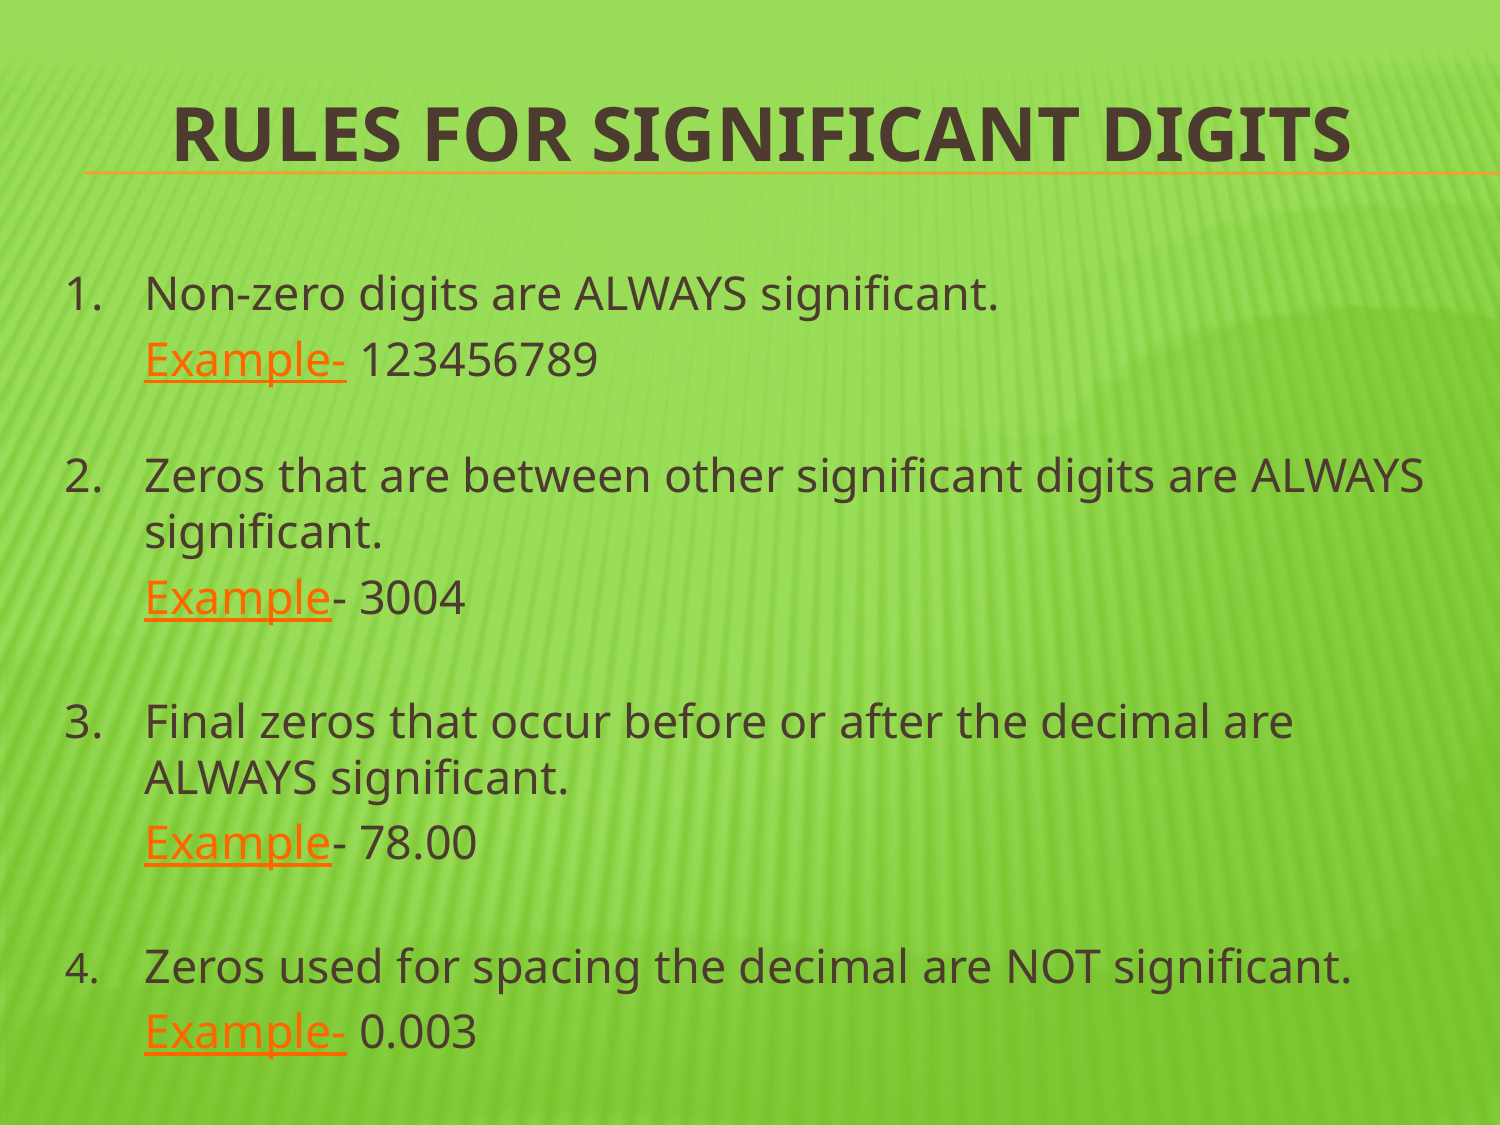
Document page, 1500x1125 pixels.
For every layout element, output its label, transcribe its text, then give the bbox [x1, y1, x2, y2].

list 1. Non-zero digits are ALWAYS significant. Example- 123456789 2. Zeros that are between other significant digits are ALWAYS significant. Example- 3004 3. Final zeros that occur before or after the decimal are ALWAYS significant. Example- 78.00 4. Zeros used for spacing the decimal are NOT significant. Example- 0.003 [50, 200, 1475, 1075]
title RULES FOR SIGNIFICANT DIGITS [50, 50, 1475, 200]
